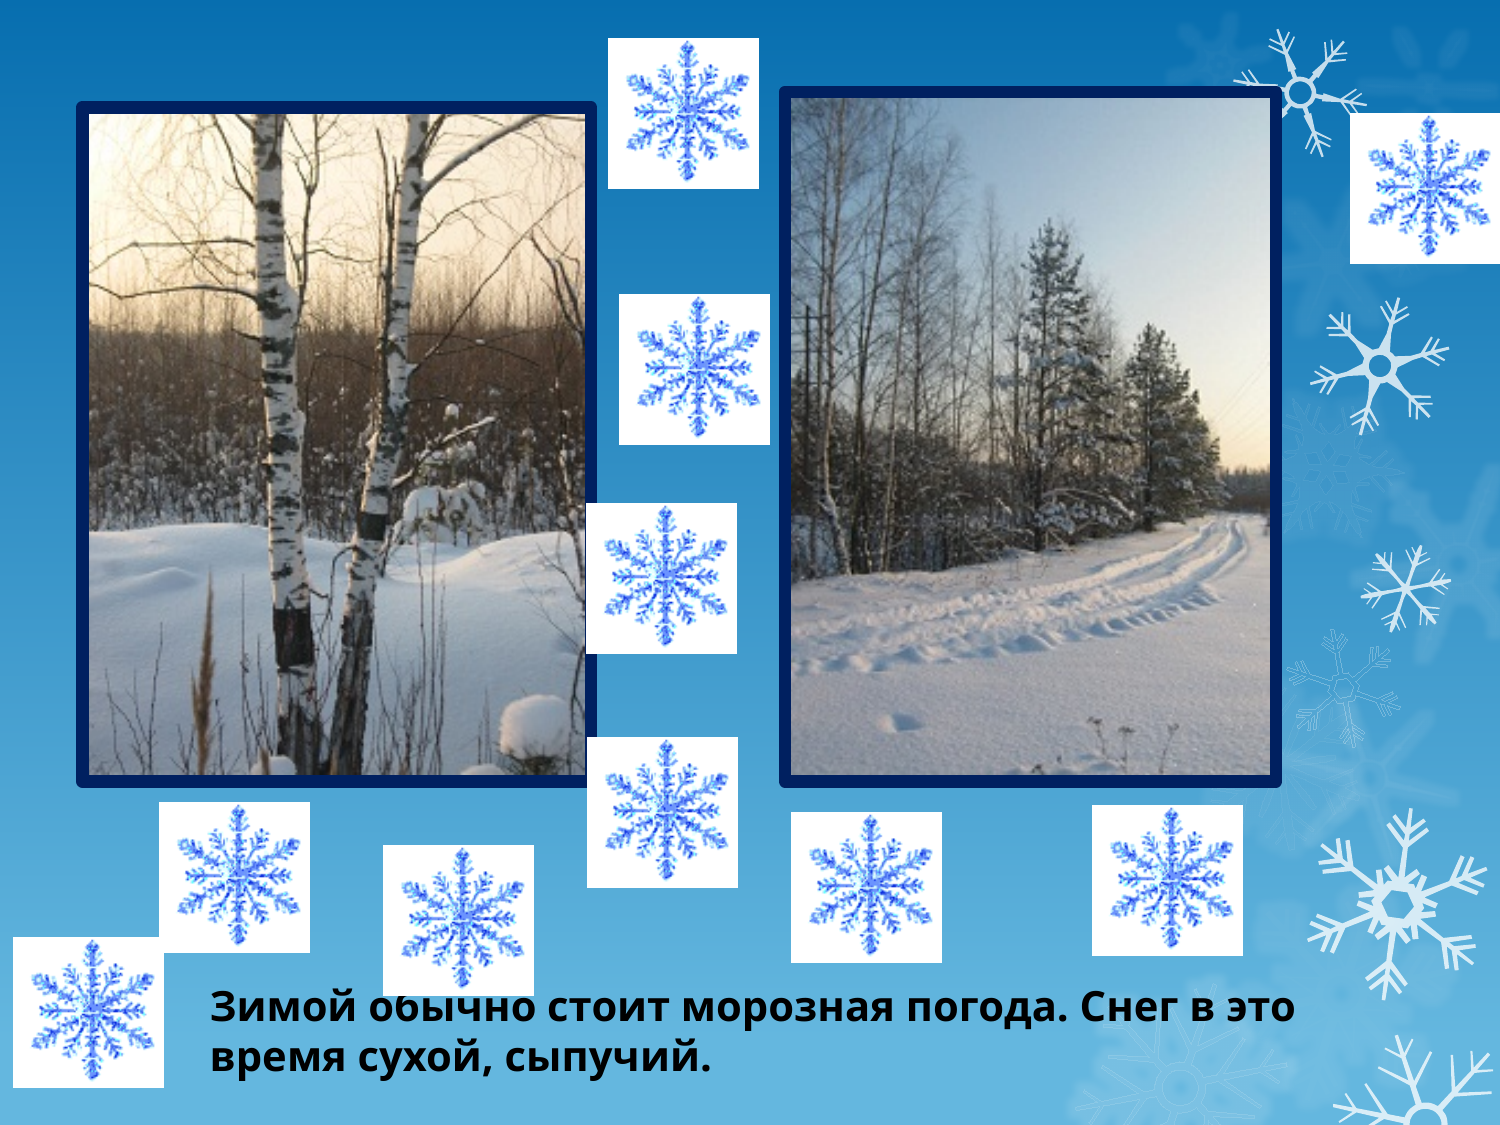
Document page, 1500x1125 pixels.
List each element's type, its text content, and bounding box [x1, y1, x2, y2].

picture [12, 801, 310, 1089]
picture [587, 736, 739, 888]
picture [1349, 113, 1500, 265]
picture [1091, 805, 1243, 957]
picture [87, 113, 737, 776]
picture [790, 811, 942, 963]
text_box Зимой обычно стоит морозная погода. Снег в это время сухой, сыпучий. [194, 972, 1388, 1087]
picture [618, 293, 770, 445]
picture [607, 38, 759, 190]
picture [790, 97, 1271, 776]
picture [383, 845, 535, 997]
